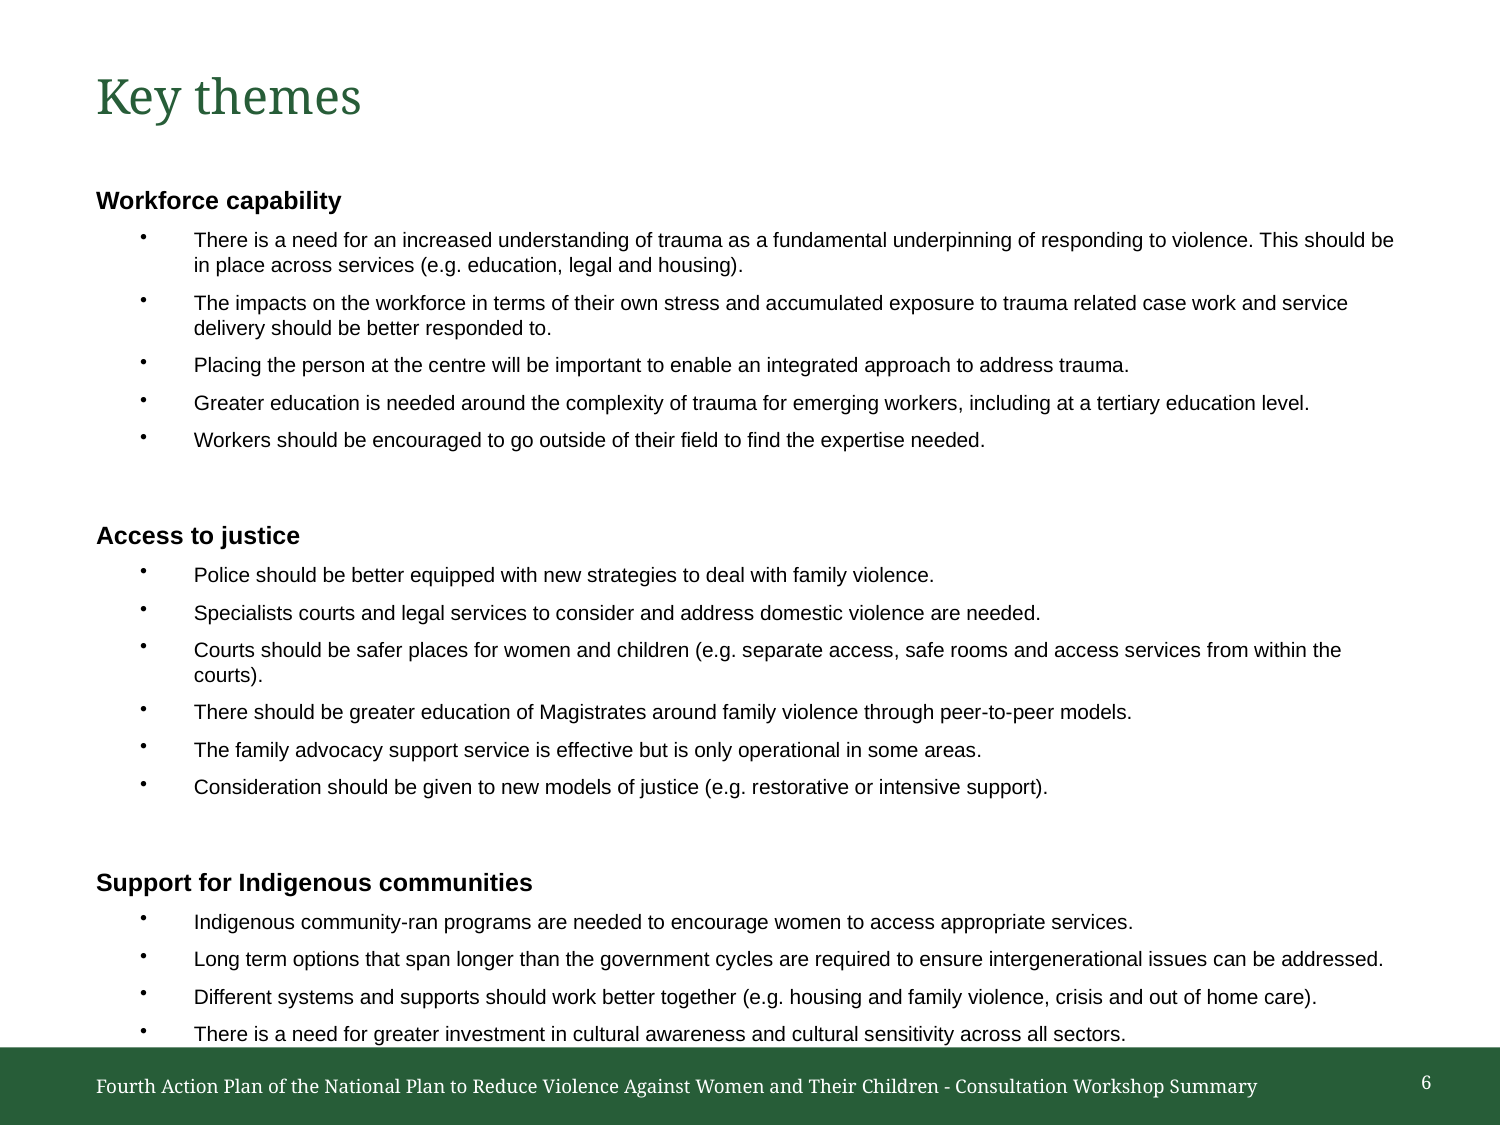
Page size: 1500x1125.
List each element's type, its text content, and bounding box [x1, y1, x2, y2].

list Workforce capability There is a need for an increased understanding of trauma as a fundamental underpinning of responding to violence. This should be in place across services (e.g. education, legal and housing). The impacts on the workforce in terms of their own stress and accumulated exposure to trauma related case work and service delivery should be better responded to. Placing the person at the centre will be important to enable an integrated approach to address trauma. Greater education is needed around the complexity of trauma for emerging workers, including at a tertiary education level. Workers should be encouraged to go outside of their field to find the expertise needed. Access to justice Police should be better equipped with new strategies to deal with family violence. Specialists courts and legal services to consider and address domestic violence are needed. Courts should be safer places for women and children (e.g. separate access, safe rooms and access services from within the courts). There should be greater education of Magistrates around family violence through peer-to-peer models. The family advocacy support service is effective but is only operational in some areas. Consideration should be given to new models of justice (e.g. restorative or intensive support). Support for Indigenous communities Indigenous community-ran programs are needed to encourage women to access appropriate services. Long term options that span longer than the government cycles are required to ensure intergenerational issues can be addressed. Different systems and supports should work better together (e.g. housing and family violence, crisis and out of home care). There is a need for greater investment in cultural awareness and cultural sensitivity across all sectors. [95, 184, 1405, 1006]
title Key themes [95, 76, 1405, 133]
text_box Fourth Action Plan of the National Plan to Reduce Violence Against Women and Their Children - Consultation Workshop Summary [96, 1074, 1273, 1098]
slide_number 6 [1409, 1072, 1433, 1095]
